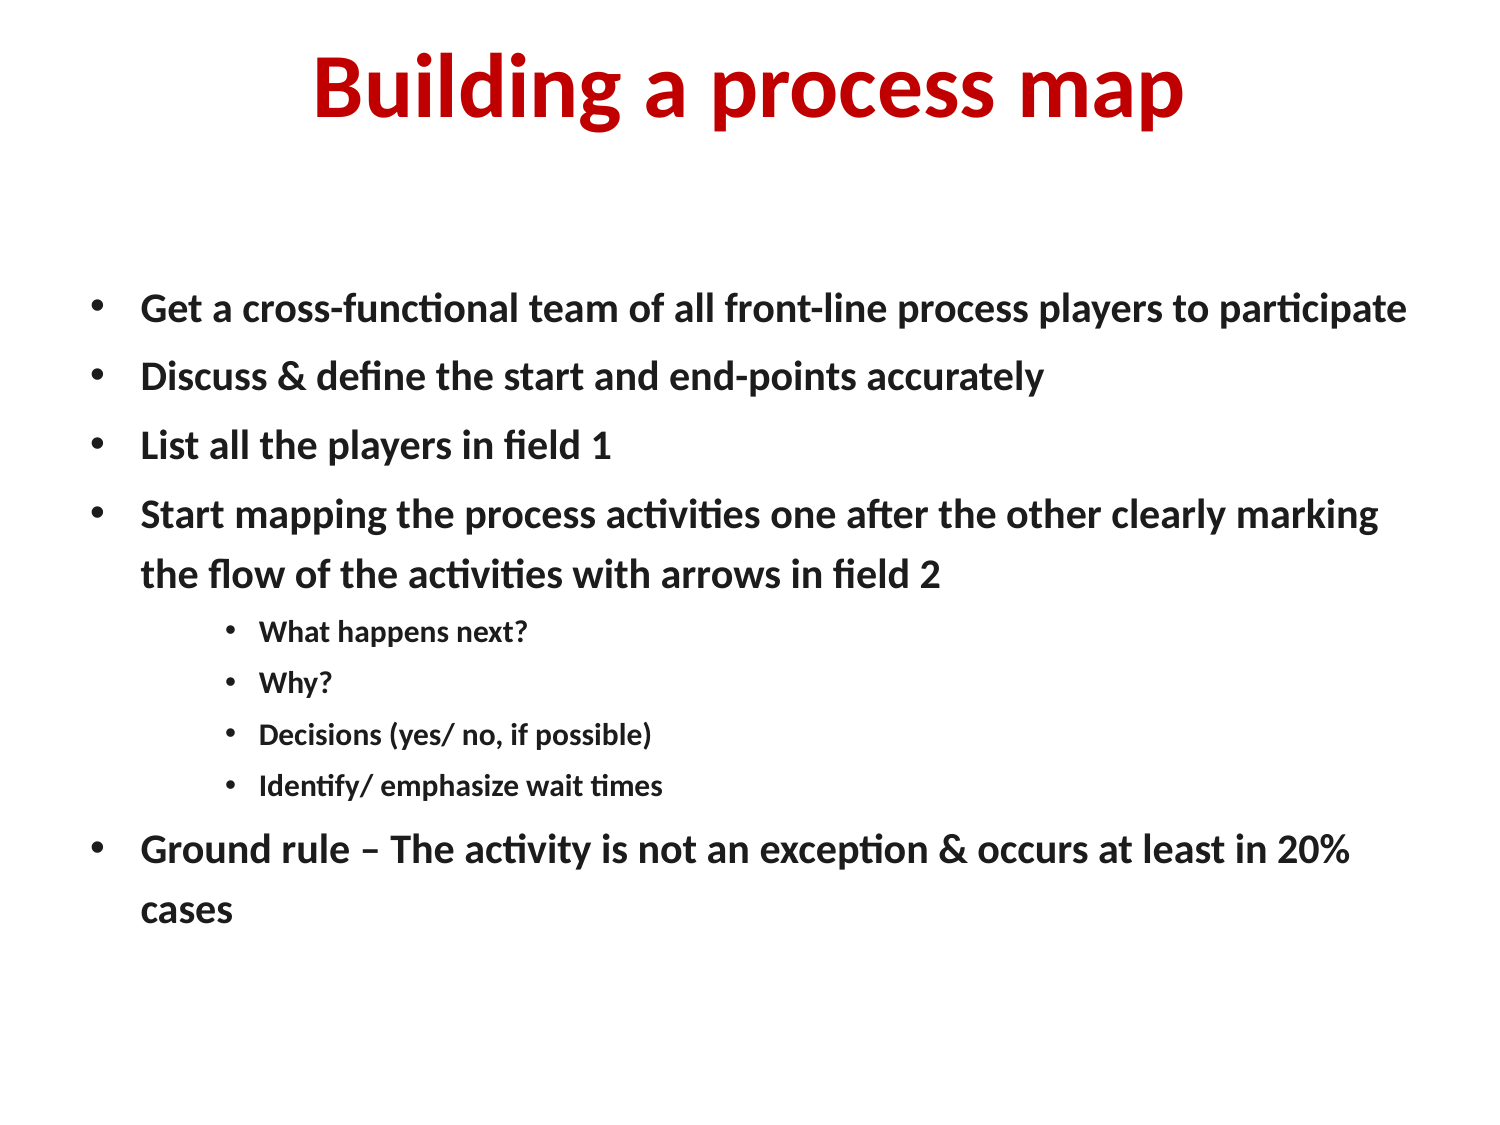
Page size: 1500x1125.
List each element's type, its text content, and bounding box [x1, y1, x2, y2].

list Get a cross-functional team of all front-line process players to participate Discuss & define the start and end-points accurately List all the players in field 1 Start mapping the process activities one after the other clearly marking the flow of the activities with arrows in field 2 What happens next? Why? Decisions (yes/ no, if possible) Identify/ emphasize wait times Ground rule – The activity is not an exception & occurs at least in 20% cases [75, 262, 1425, 1005]
title Building a process map [75, 0, 1425, 163]
